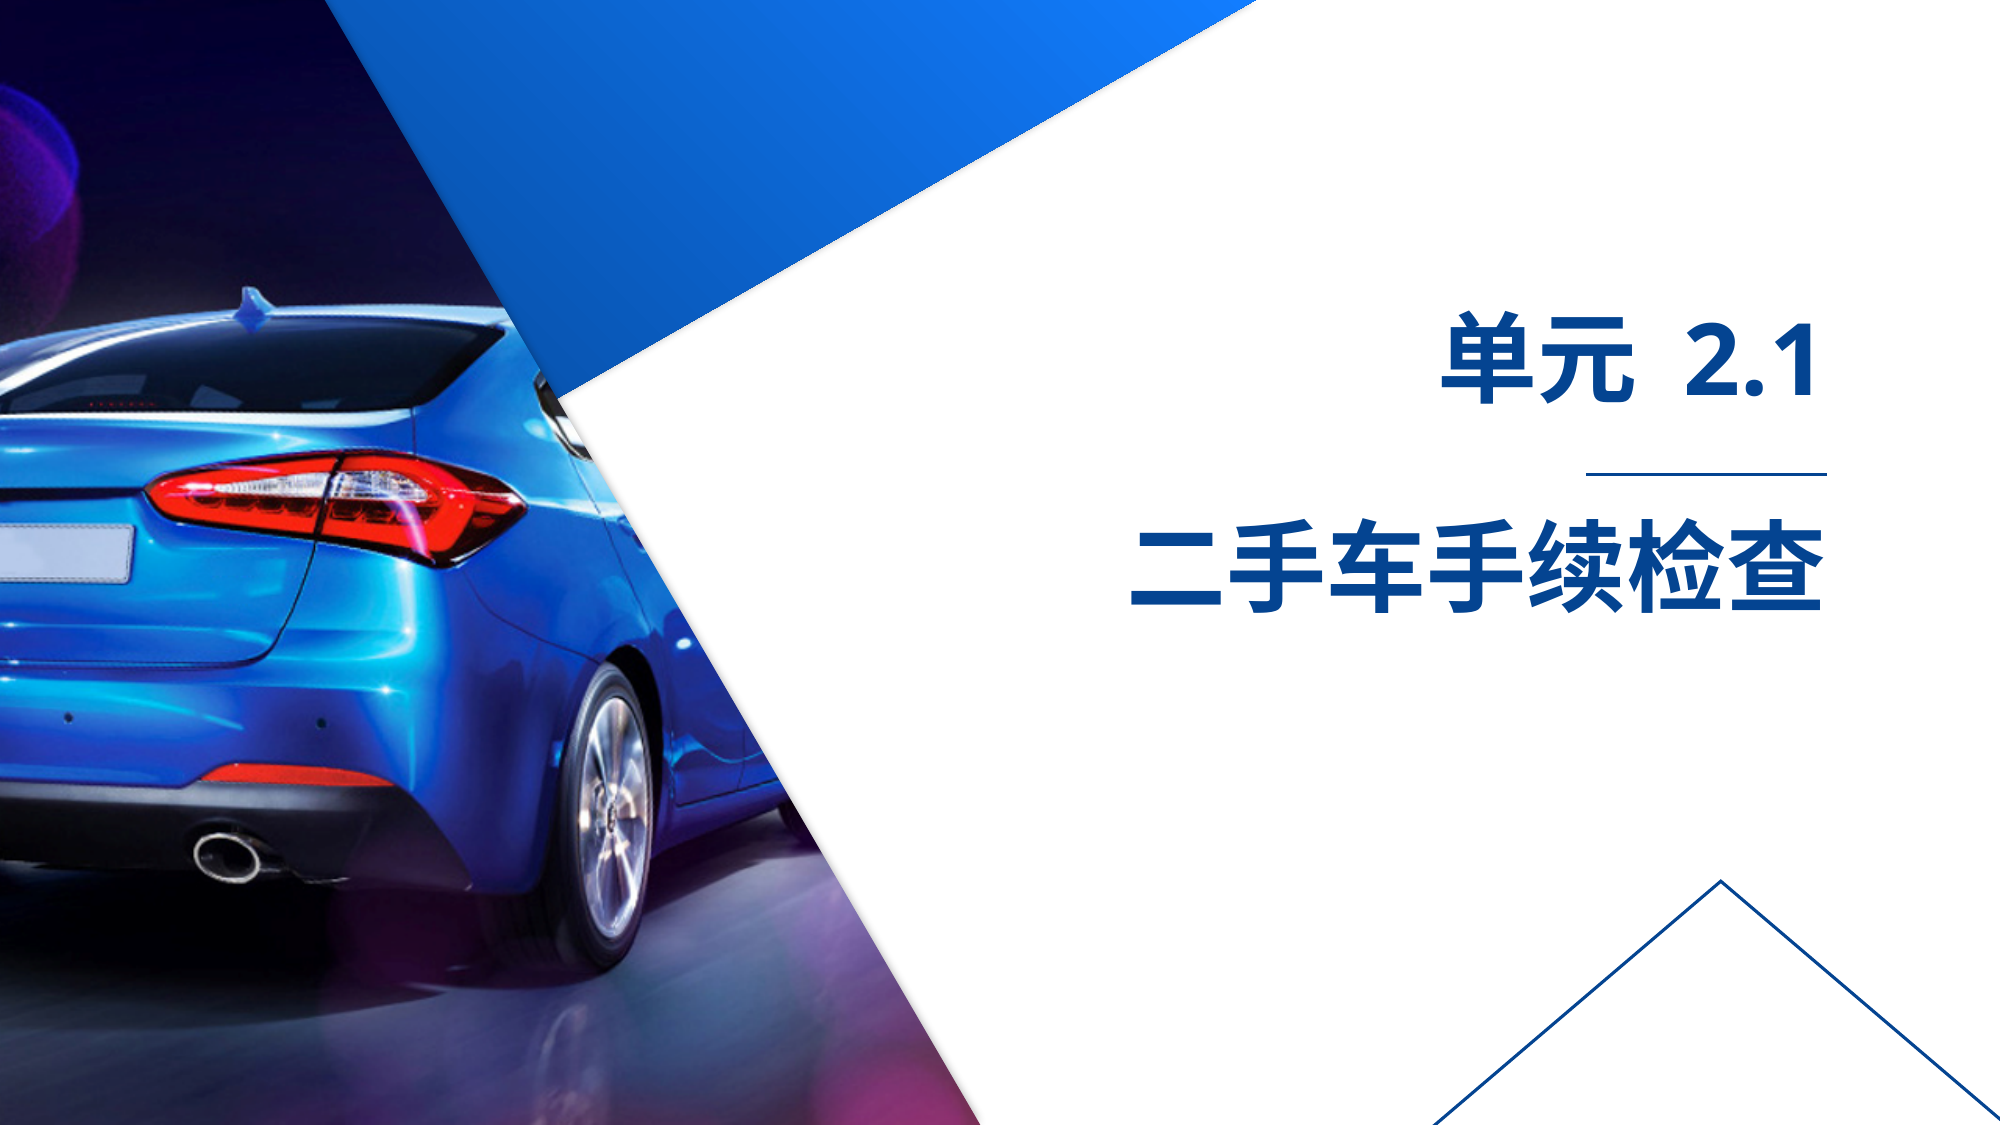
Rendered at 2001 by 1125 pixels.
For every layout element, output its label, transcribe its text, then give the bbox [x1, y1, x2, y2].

text_box [0, 0, 981, 1125]
text_box 单元 2.1 [1289, 288, 1842, 424]
text_box [1433, 879, 2000, 1125]
text_box [333, 0, 1256, 395]
text_box 二手车手续检查 [825, 497, 1842, 633]
